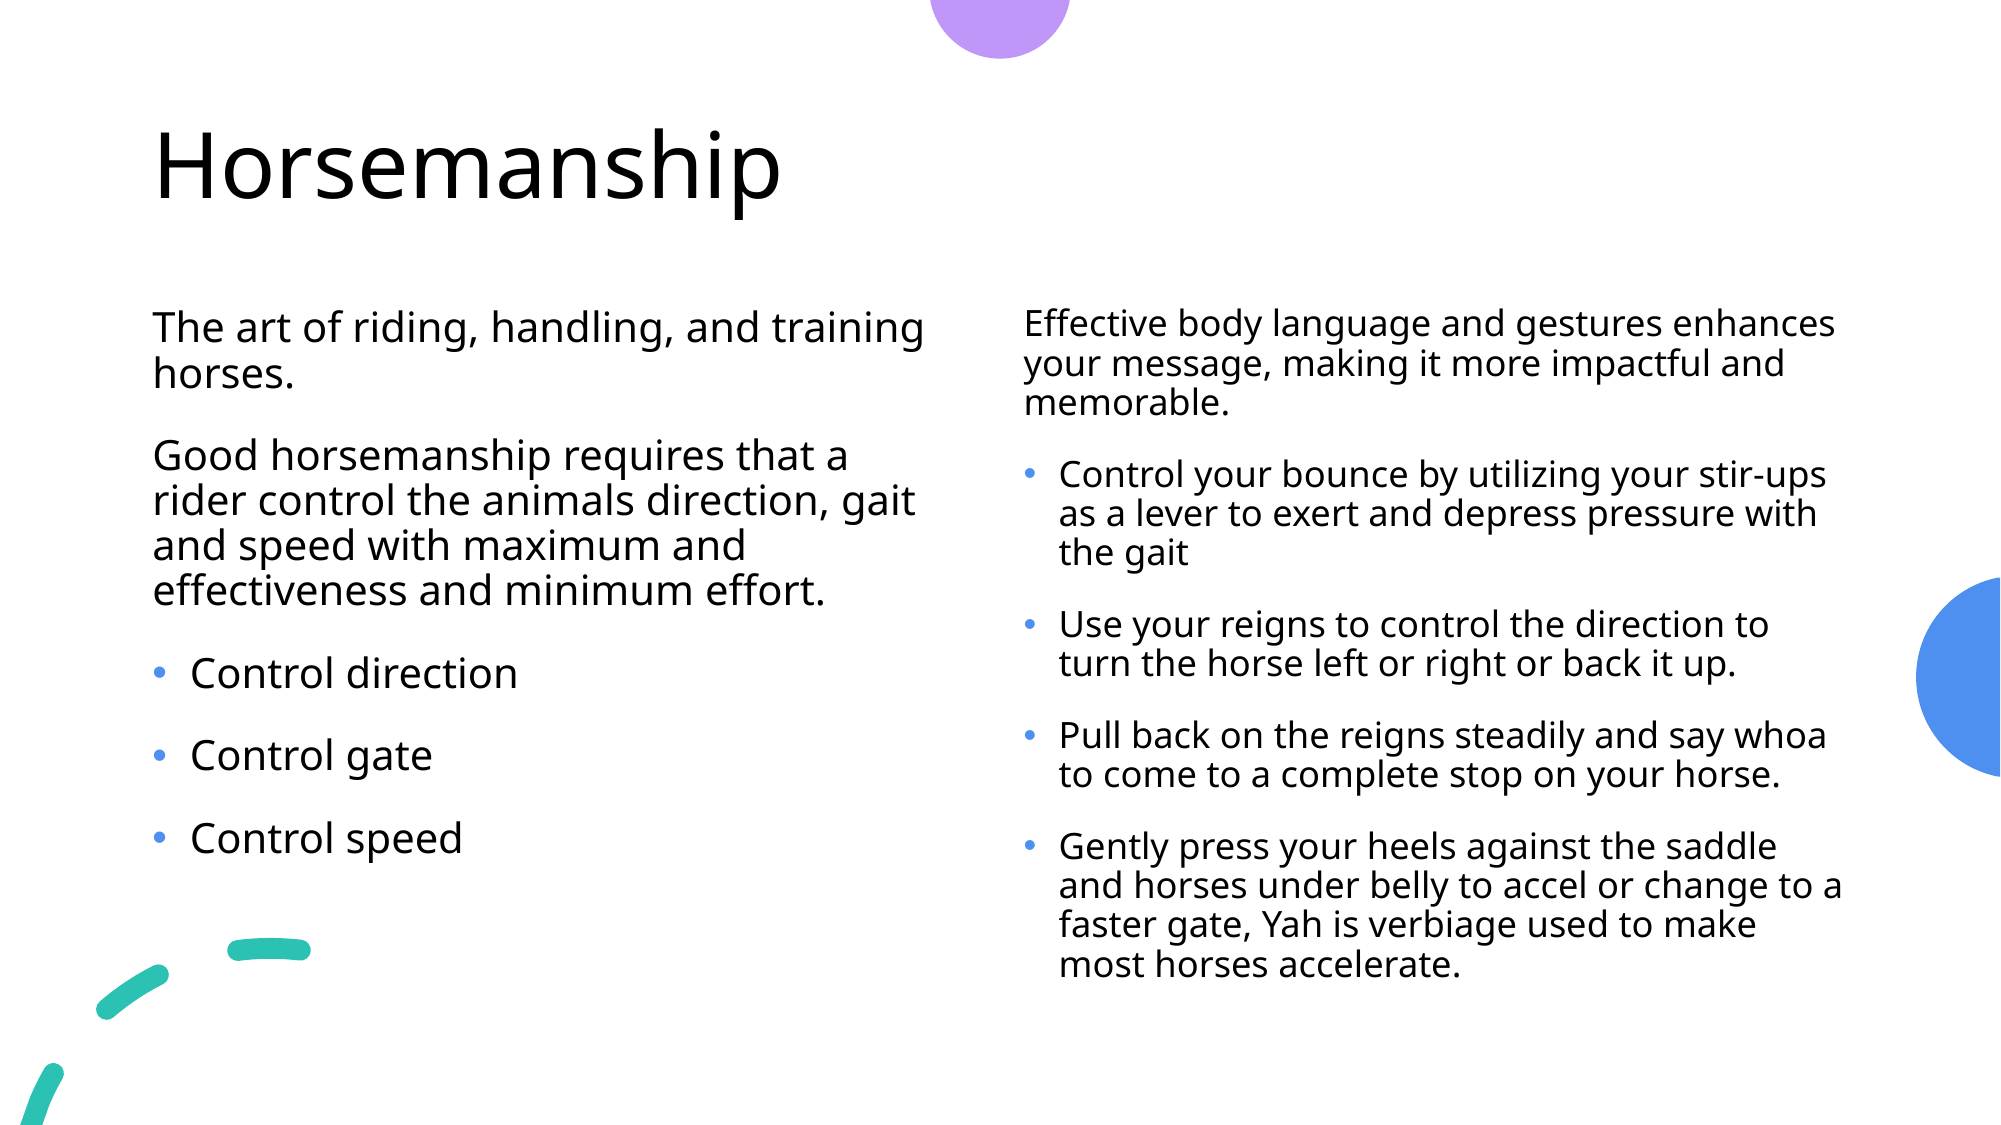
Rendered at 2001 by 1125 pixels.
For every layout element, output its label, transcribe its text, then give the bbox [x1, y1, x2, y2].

title Horsemanship [137, 59, 1863, 278]
list Effective body language and gestures enhances your message, making it more impactful and memorable. Control your bounce by utilizing your stir-ups as a lever to exert and depress pressure with the gait Use your reigns to control the direction to turn the horse left or right or back it up. Pull back on the reigns steadily and say whoa to come to a complete stop on your horse. Gently press your heels against the saddle and horses under belly to accel or change to a faster gate, Yah is verbiage used to make most horses accelerate. [1008, 298, 1864, 1003]
list The art of riding, handling, and training horses. Good horsemanship requires that a rider control the animals direction, gait and speed with maximum and effectiveness and minimum effort. Control direction Control gate Control speed [137, 299, 944, 1005]
